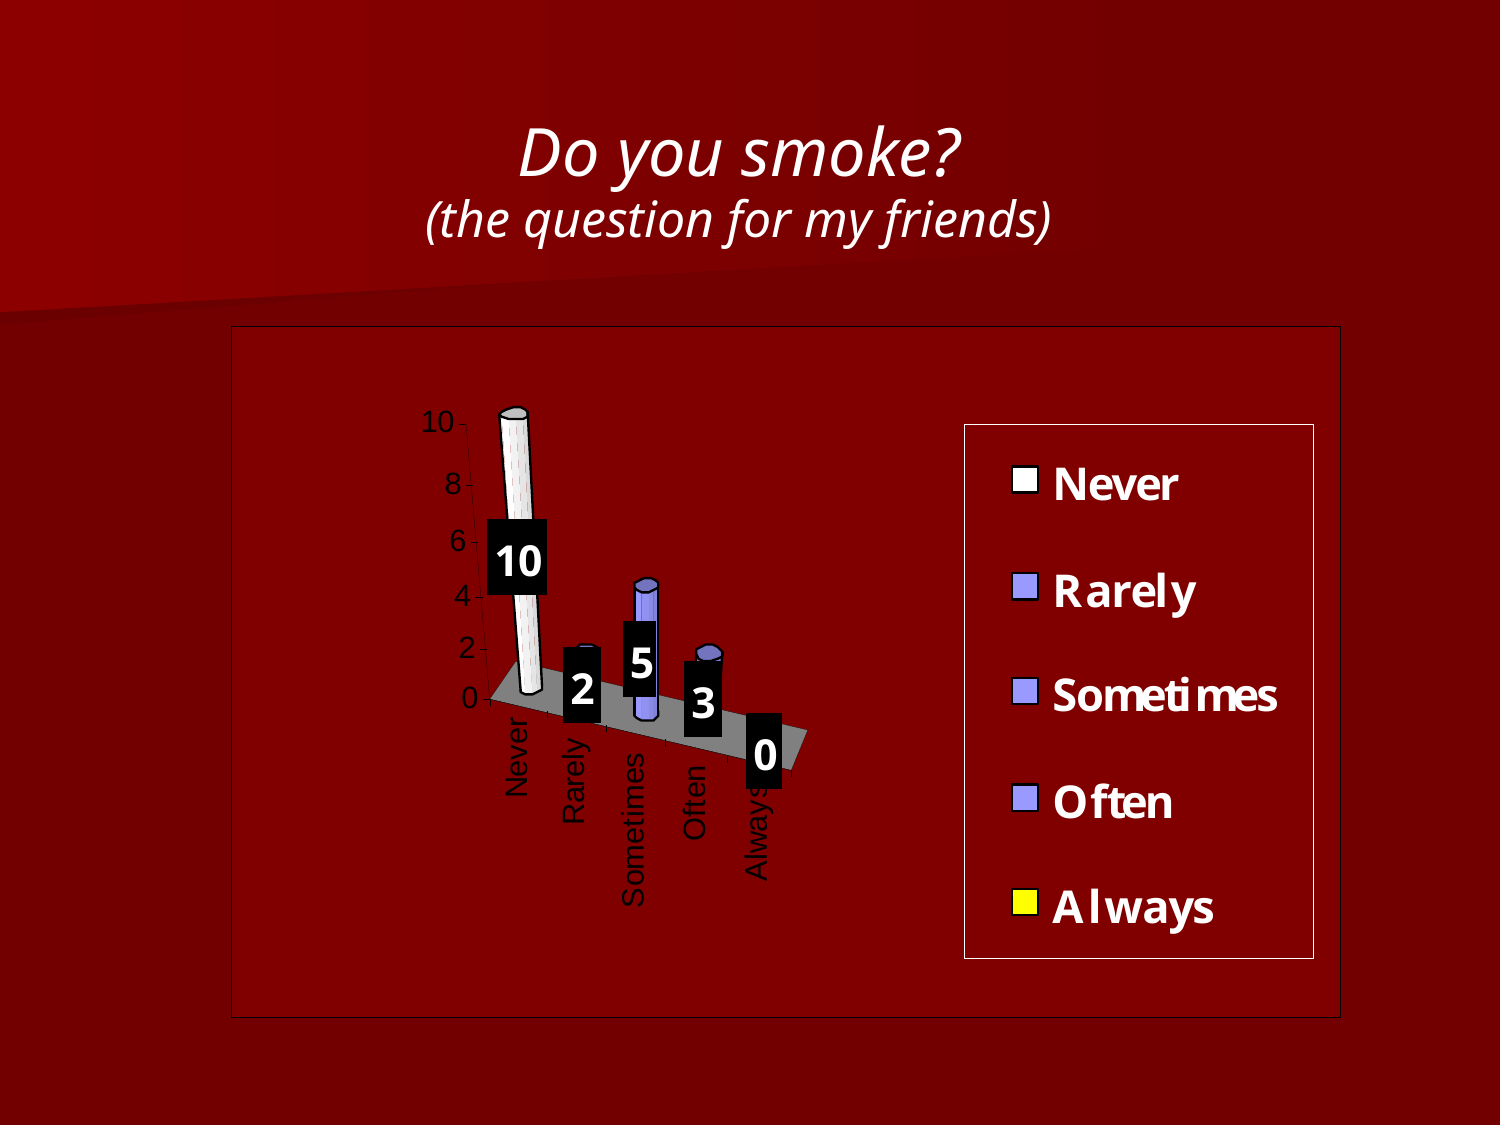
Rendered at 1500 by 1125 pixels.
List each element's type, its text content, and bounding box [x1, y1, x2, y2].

list Do you smoke? (the question for my friends) [76, 101, 1402, 261]
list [218, 314, 1355, 1030]
